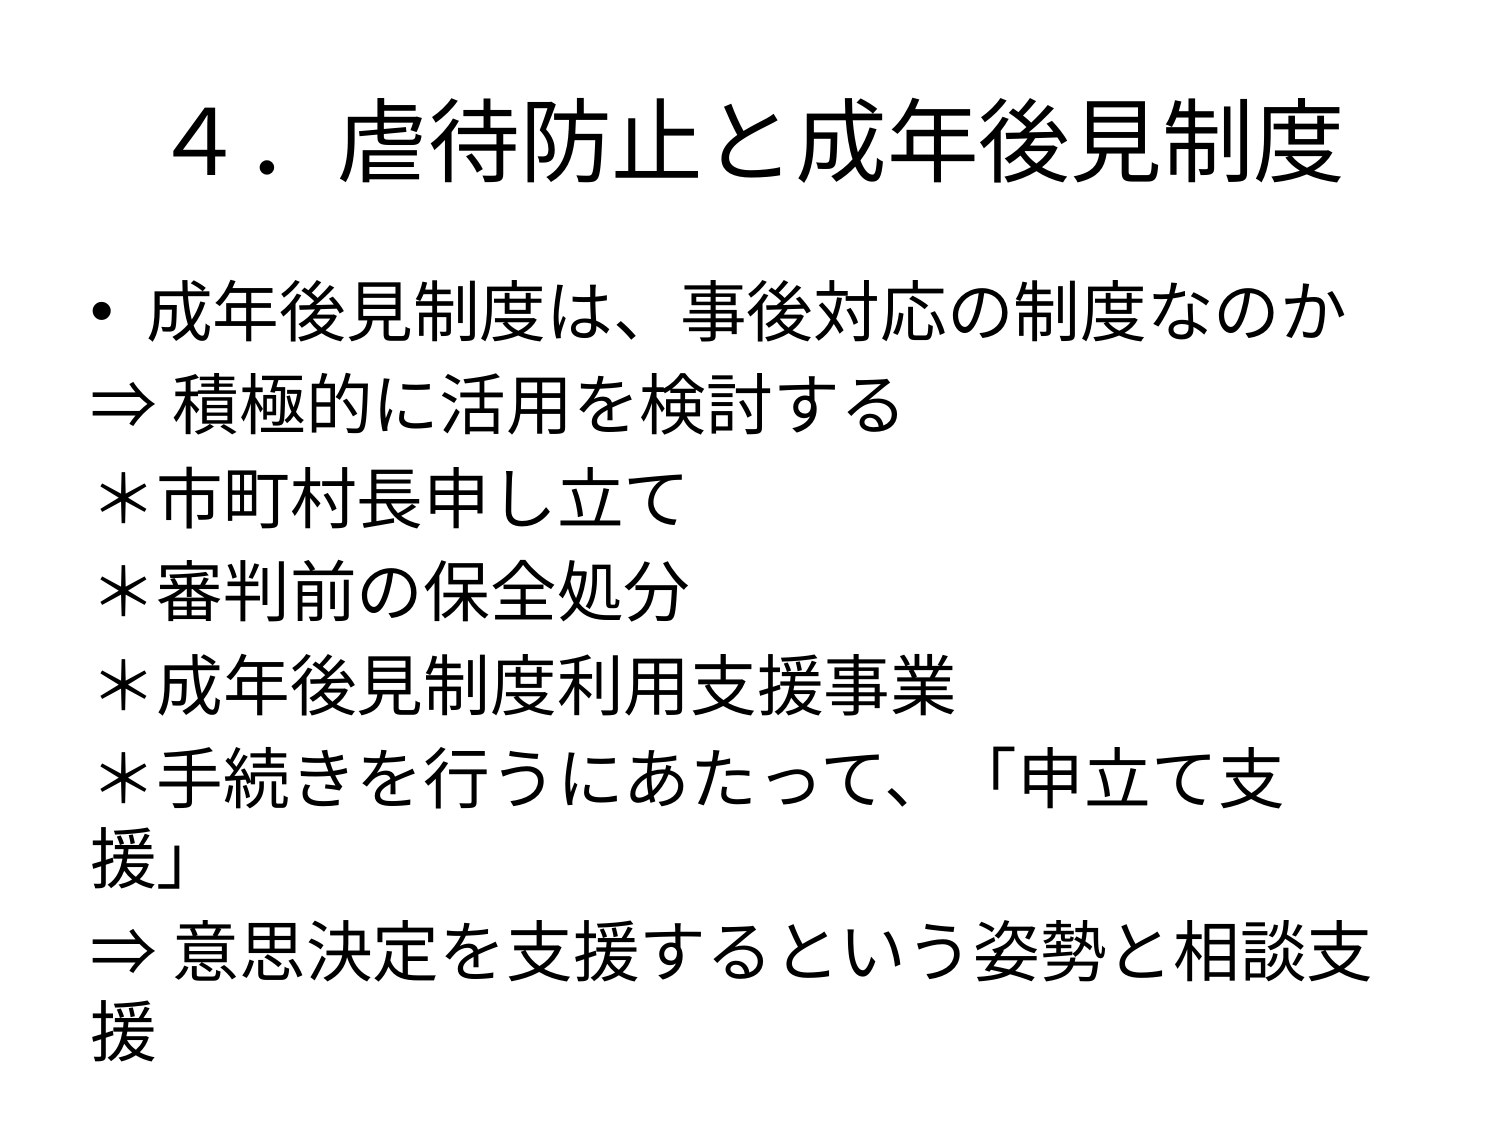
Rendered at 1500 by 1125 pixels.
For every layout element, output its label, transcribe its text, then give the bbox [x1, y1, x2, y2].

list 成年後見制度は、事後対応の制度なのか ⇒積極的に活用を検討する ＊市町村長申し立て ＊審判前の保全処分 ＊成年後見制度利用支援事業 ＊手続きを行うにあたって、「申立て支援」 ⇒意思決定を支援するという姿勢と相談支援 [75, 262, 1425, 1005]
title ４．虐待防止と成年後見制度 [75, 45, 1425, 233]
